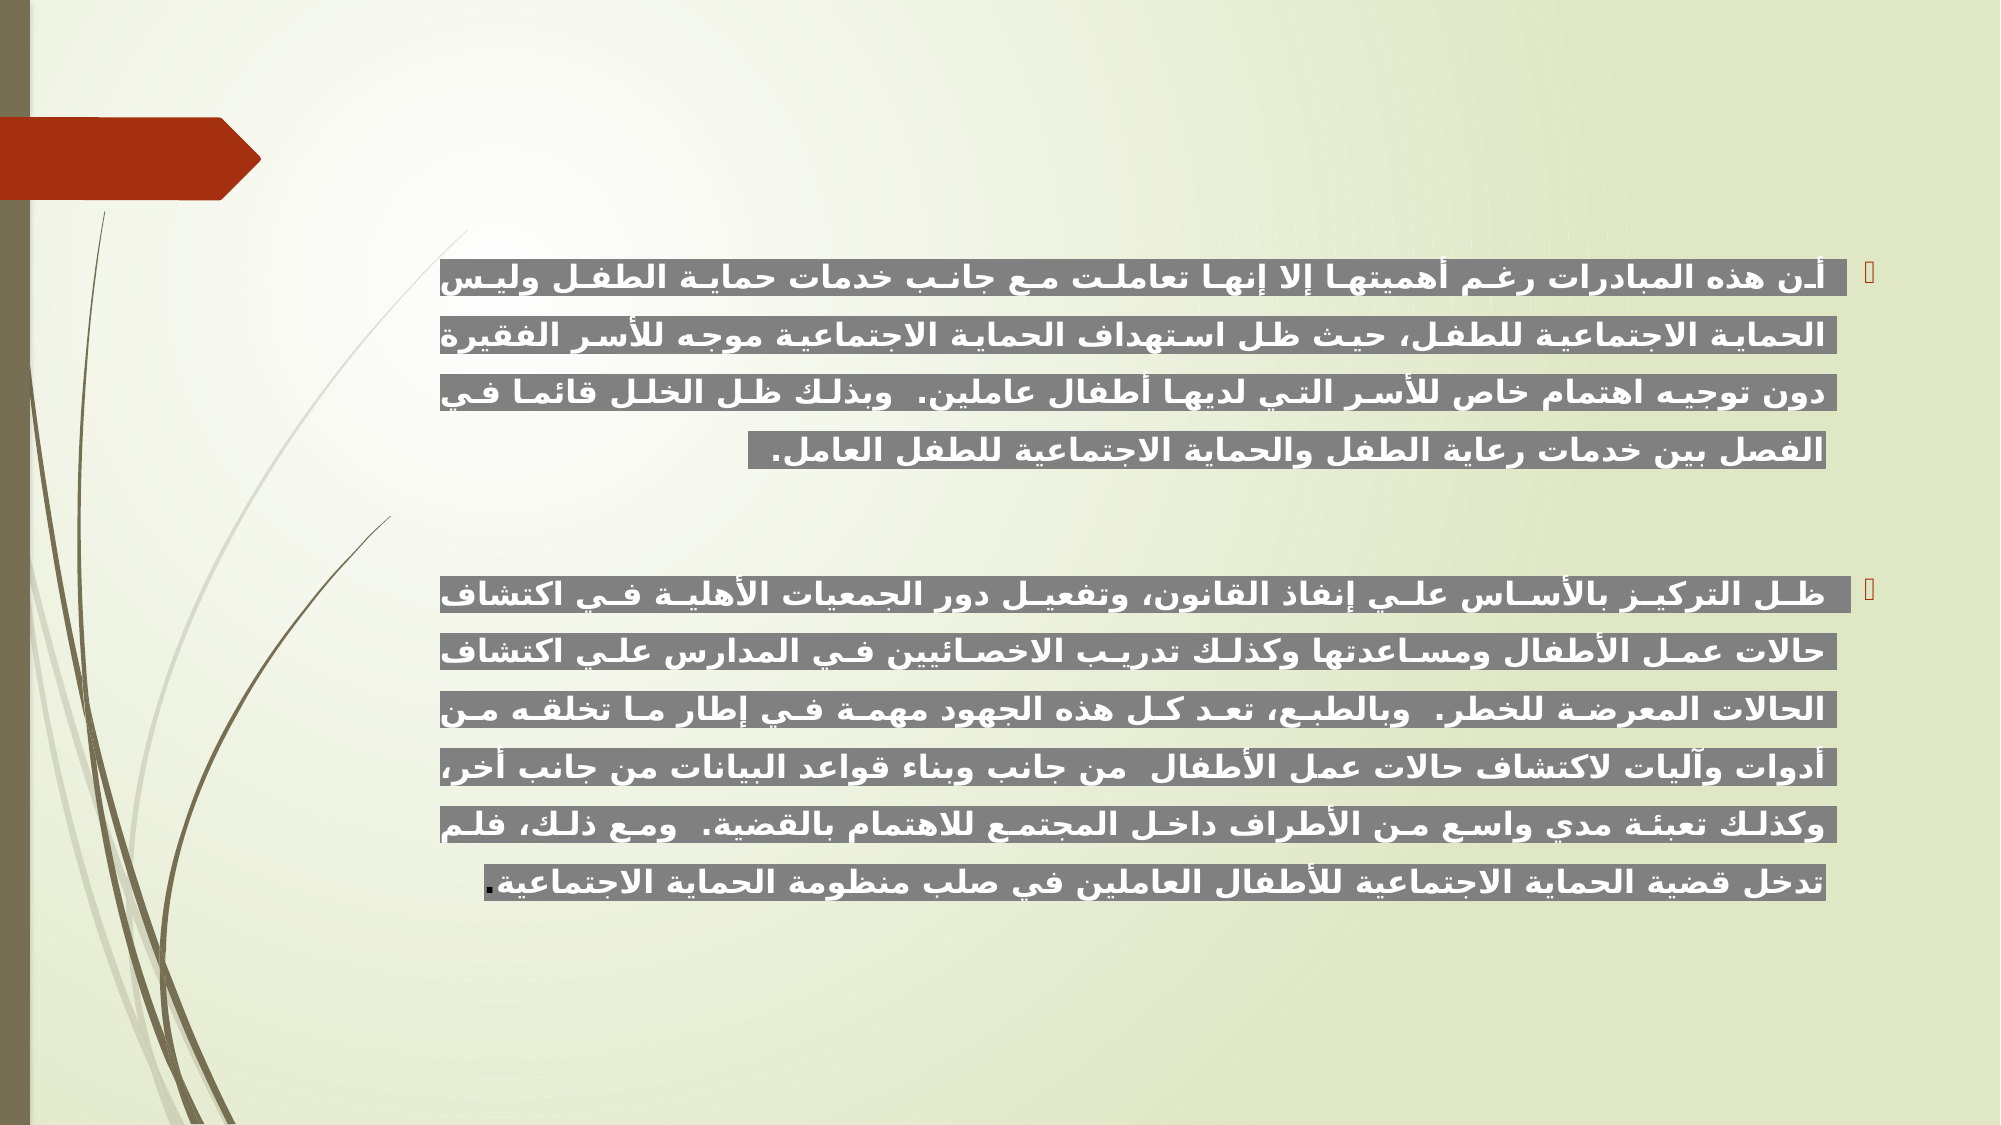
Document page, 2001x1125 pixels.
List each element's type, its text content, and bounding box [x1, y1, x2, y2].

list أن هذه المبادرات رغم أهميتها إلا إنها تعاملت مع جانب خدمات حماية الطفل وليس الحماية الاجتماعية للطفل، حيث ظل استهداف الحماية الاجتماعية موجه للأسر الفقيرة دون توجيه اهتمام خاص للأسر التي لديها أطفال عاملين. وبذلك ظل الخلل قائما في الفصل بين خدمات رعاية الطفل والحماية الاجتماعية للطفل العامل. ظل التركيز بالأساس علي إنفاذ القانون، وتفعيل دور الجمعيات الأهلية في اكتشاف حالات عمل الأطفال ومساعدتها وكذلك تدريب الاخصائيين في المدارس علي اكتشاف الحالات المعرضة للخطر. وبالطبع، تعد كل هذه الجهود مهمة في إطار ما تخلقه من أدوات وآليات لاكتشاف حالات عمل الأطفال من جانب وبناء قواعد البيانات من جانب أخر، وكذلك تعبئة مدي واسع من الأطراف داخل المجتمع للاهتمام بالقضية. ومع ذلك، فلم تدخل قضية الحماية الاجتماعية للأطفال العاملين في صلب منظومة الحماية الاجتماعية. [424, 229, 1888, 970]
